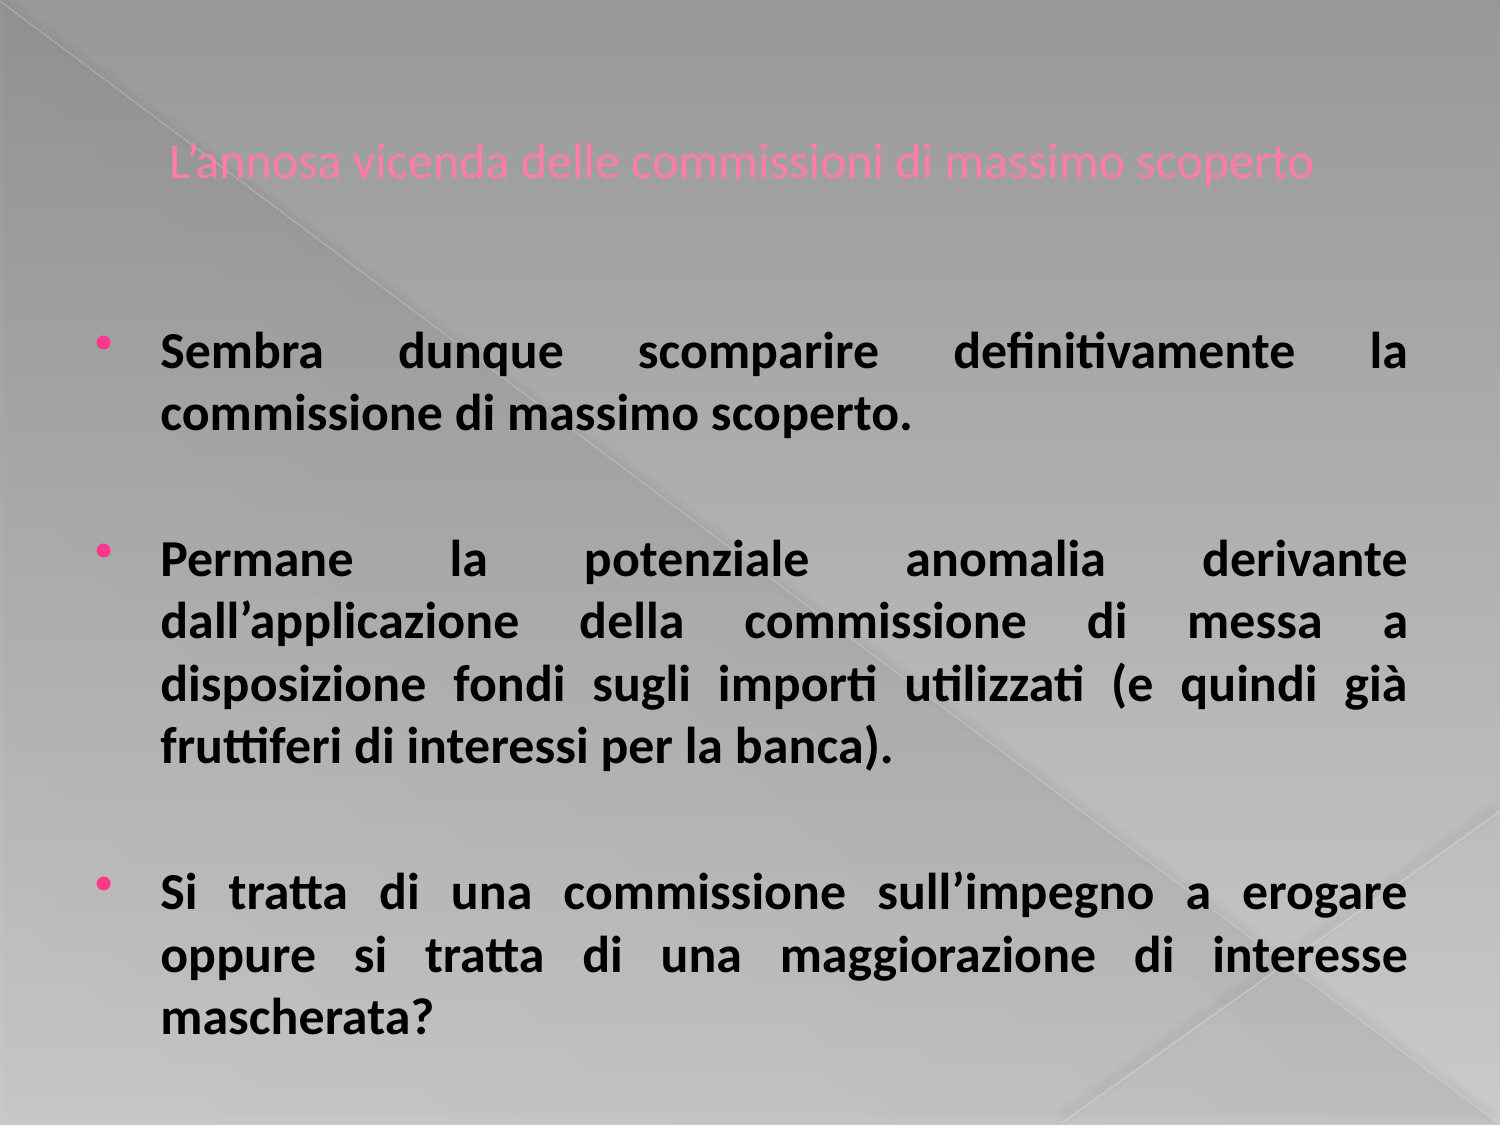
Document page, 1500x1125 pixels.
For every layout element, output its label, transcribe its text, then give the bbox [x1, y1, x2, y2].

title L’annosa vicenda delle commissioni di massimo scoperto [75, 43, 1425, 274]
list Sembra dunque scomparire definitivamente la commissione di massimo scoperto. Permane la potenziale anomalia derivante dall’applicazione della commissione di messa a disposizione fondi sugli importi utilizzati (e quindi già fruttiferi di interessi per la banca). Si tratta di una commissione sull’impegno a erogare oppure si tratta di una maggiorazione di interesse mascherata? [75, 308, 1425, 1059]
